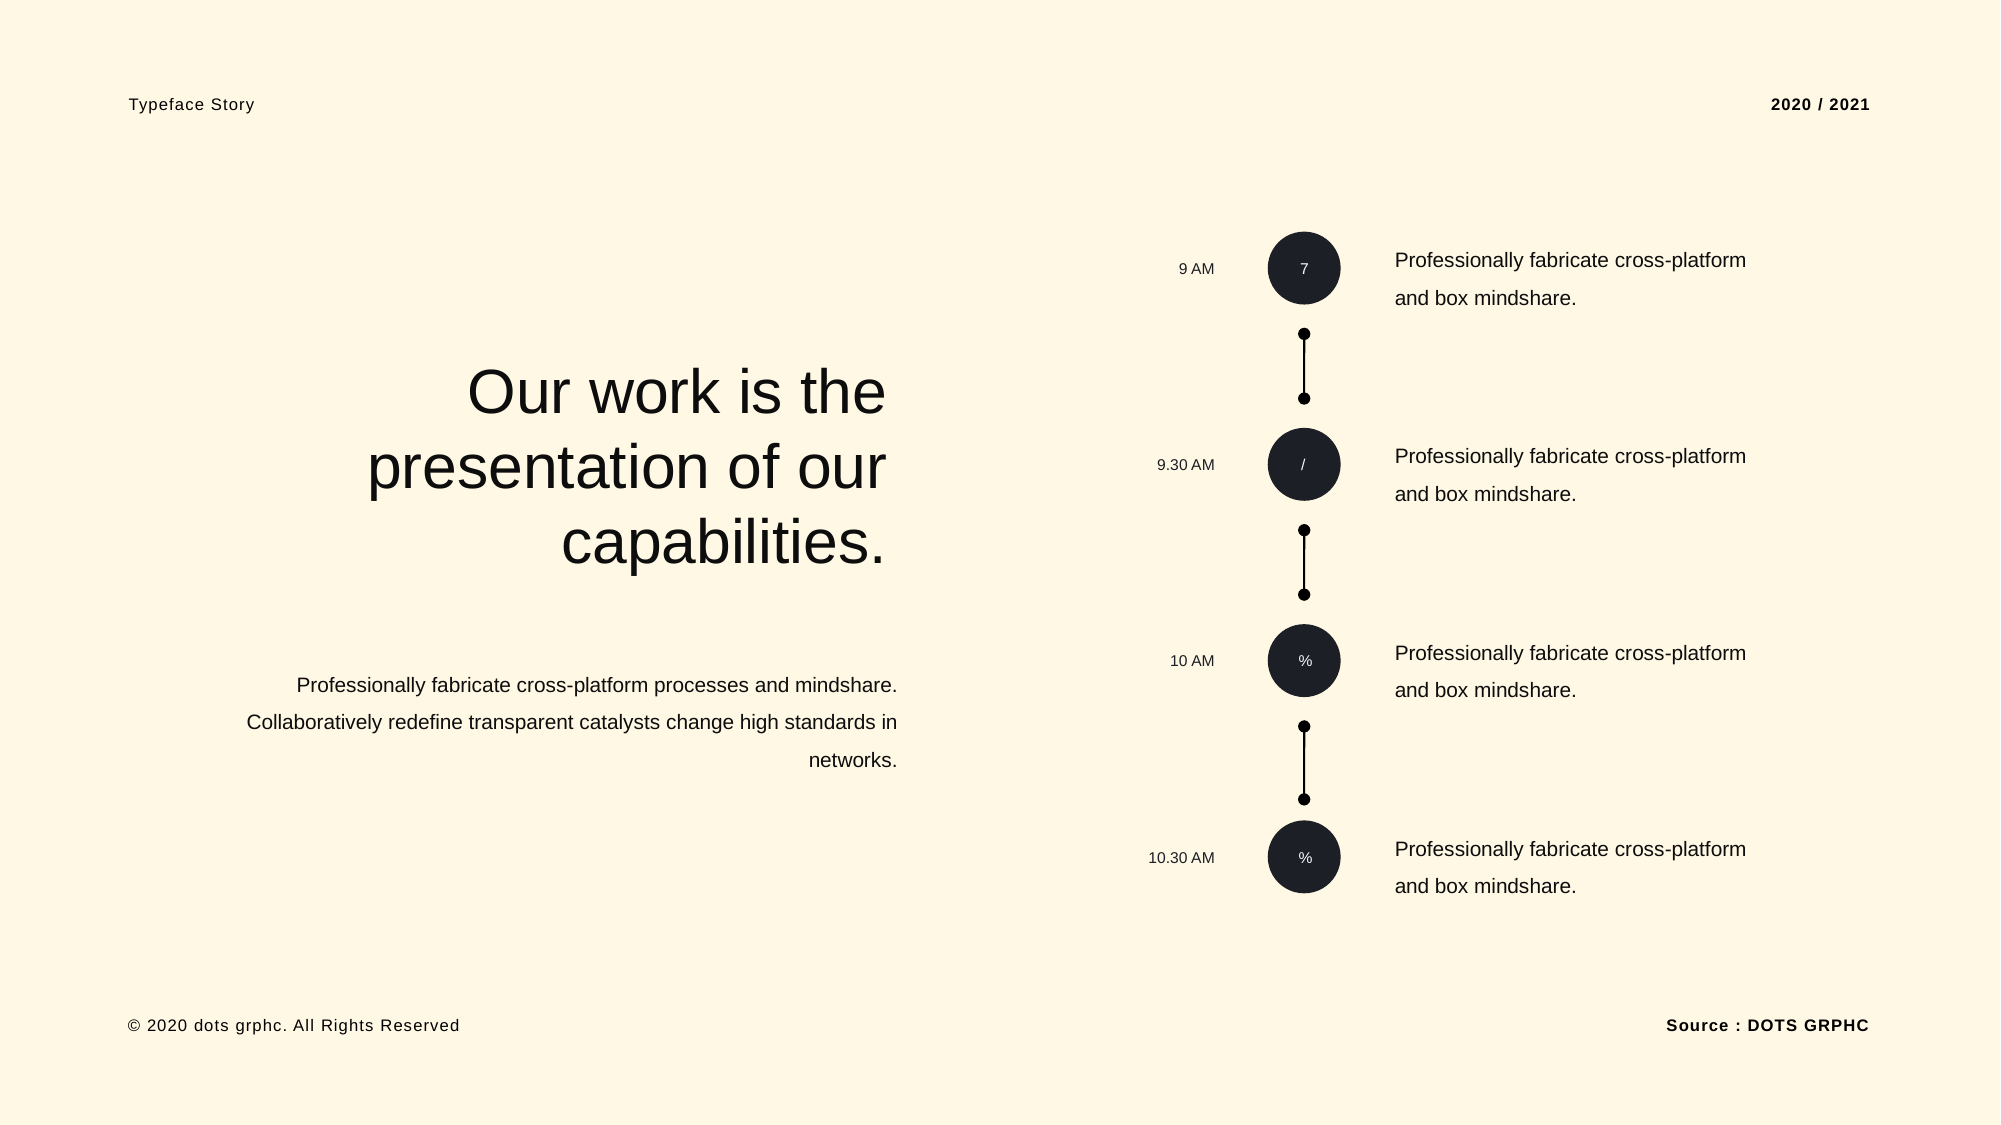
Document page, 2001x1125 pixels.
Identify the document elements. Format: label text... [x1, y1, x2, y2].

text_box Professionally fabricate cross-platform and box mindshare. [1394, 234, 1747, 309]
text_box 10 AM [1169, 651, 1215, 671]
text_box © 2020 dots grphc. All Rights Reserved [113, 1007, 490, 1043]
text_box 9.30 AM [1156, 454, 1215, 474]
text_box [1267, 820, 1341, 894]
text_box [1267, 624, 1341, 698]
text_box [1267, 231, 1341, 305]
text_box 7 [1300, 258, 1309, 278]
text_box % [1298, 651, 1313, 671]
text_box Professionally fabricate cross-platform and box mindshare. [1394, 822, 1747, 898]
text_box 10.30 AM [1148, 847, 1215, 867]
text_box 9 AM [1178, 258, 1215, 278]
text_box Professionally fabricate cross-platform processes and mindshare. Collaboratively redefine transparent catalysts change high standards in networks. [246, 659, 898, 772]
text_box [1297, 720, 1311, 806]
text_box 2020 / 2021 [1688, 86, 1885, 122]
text_box [1297, 523, 1311, 601]
text_box Typeface Story [72, 86, 311, 122]
text_box Professionally fabricate cross-platform and box mindshare. [1394, 626, 1747, 702]
text_box Our work is the presentation of our capabilities. [366, 351, 888, 576]
text_box [1267, 427, 1341, 501]
text_box % [1298, 847, 1313, 867]
text_box Professionally fabricate cross-platform and box mindshare. [1394, 430, 1747, 506]
text_box [1297, 327, 1311, 405]
text_box / [1301, 454, 1306, 474]
text_box Source : DOTS GRPHC [1538, 1007, 1884, 1042]
